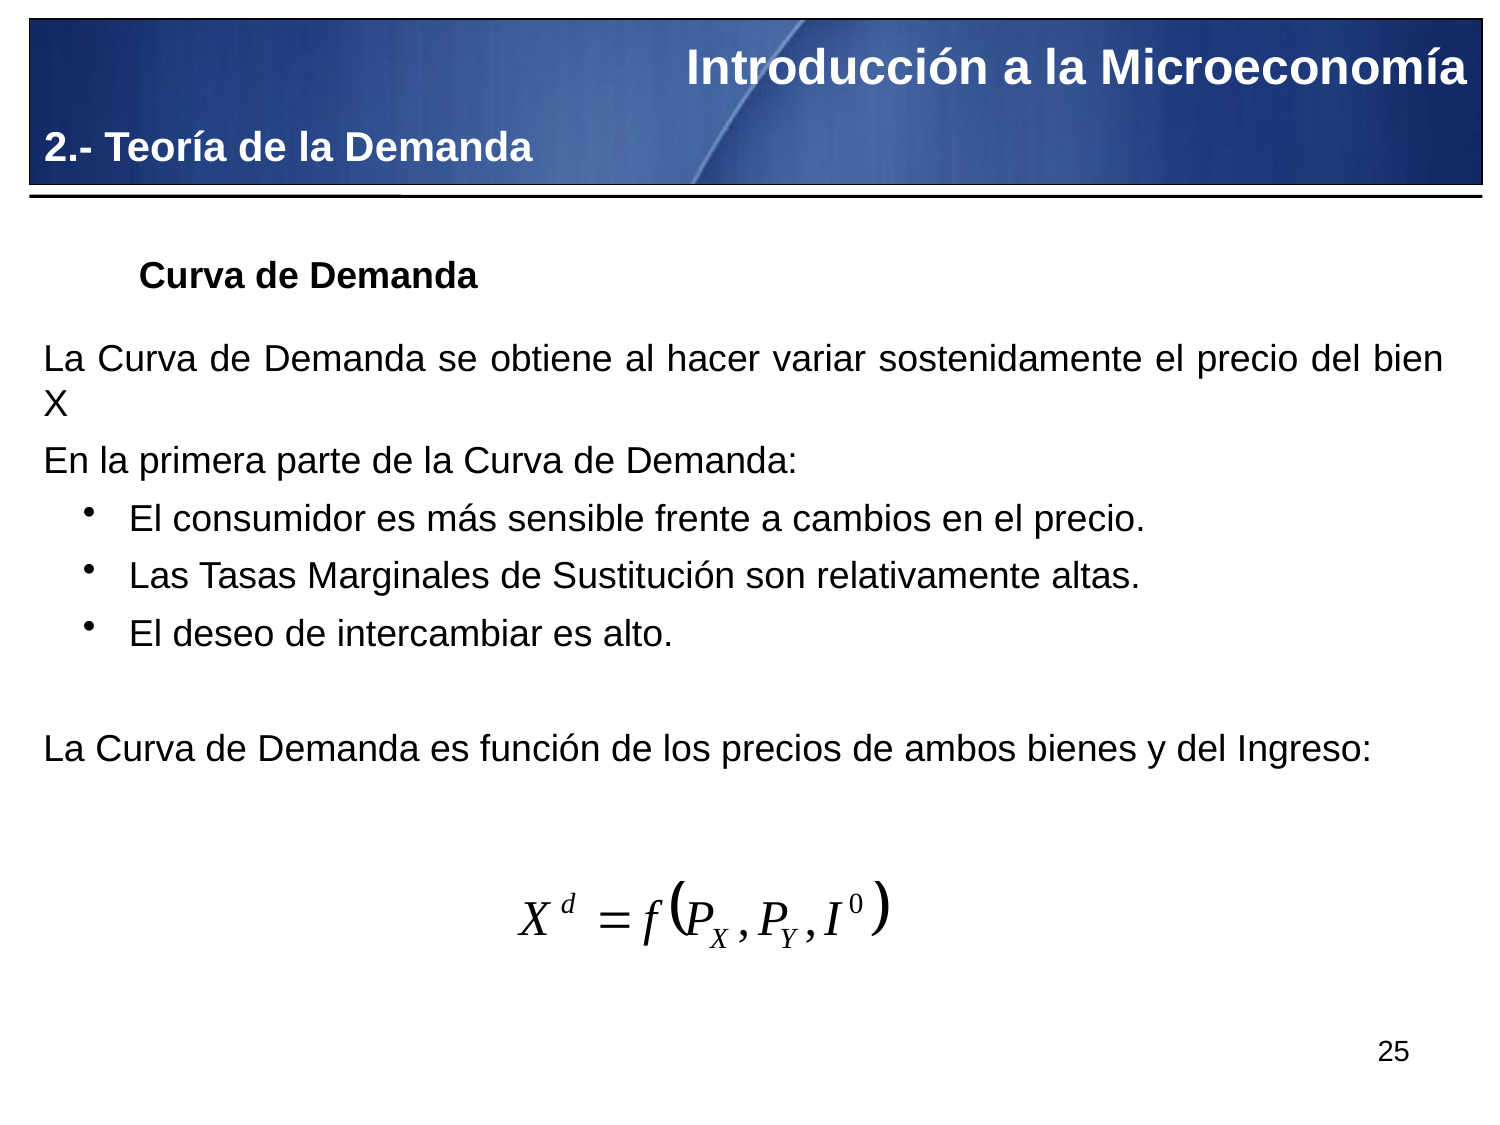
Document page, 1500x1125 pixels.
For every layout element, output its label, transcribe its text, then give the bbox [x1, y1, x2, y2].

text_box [508, 881, 892, 957]
text_box [29, 19, 1483, 185]
text_box Curva de Demanda [123, 243, 597, 304]
text_box La Curva de Demanda se obtiene al hacer variar sostenidamente el precio del bien X En la primera parte de la Curva de Demanda: El consumidor es más sensible frente a cambios en el precio. Las Tasas Marginales de Sustitución son relativamente altas. El deseo de intercambiar es alto. La Curva de Demanda es función de los precios de ambos bienes y del Ingreso: [28, 326, 1459, 543]
slide_number 25 [1074, 1024, 1426, 1103]
text_box 2.- Teoría de la Demanda [29, 112, 585, 178]
text_box Introducción a la Microeconomía [608, 26, 1483, 102]
text_box La Curva de Demanda se obtiene al hacer variar sostenidamente el precio del bien X En la primera parte de la Curva de Demanda: El consumidor es más sensible frente a cambios en el precio. Las Tasas Marginales de Sustitución son relativamente altas. El deseo de intercambiar es alto. La Curva de Demanda es función de los precios de ambos bienes y del Ingreso: [28, 544, 1459, 777]
